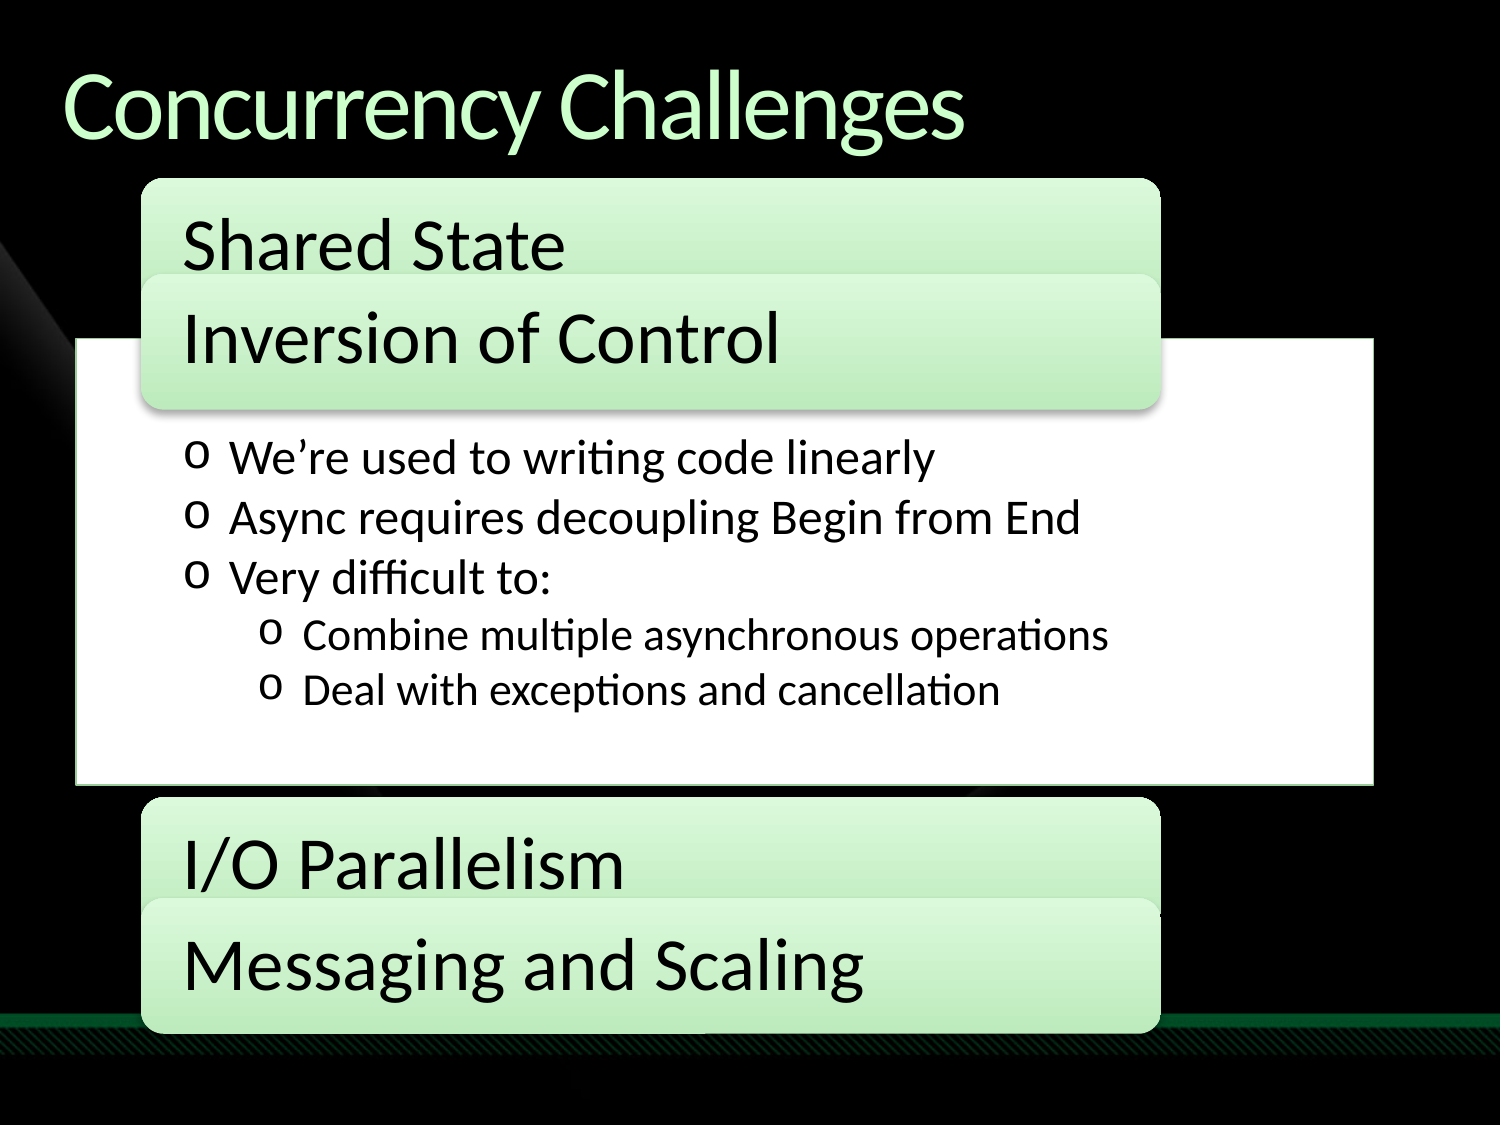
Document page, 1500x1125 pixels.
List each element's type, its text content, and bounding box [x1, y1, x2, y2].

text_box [140, 797, 1162, 897]
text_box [140, 273, 1162, 410]
picture [0, 0, 1500, 1125]
title Concurrency Challenges [62, 53, 1438, 144]
text_box [77, 317, 1378, 660]
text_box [140, 177, 1162, 273]
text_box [140, 897, 1162, 1034]
text_box [75, 338, 1374, 786]
text_box We’re used to writing code linearly Async requires decoupling Begin from End Very difficult to: Combine multiple asynchronous operations Deal with exceptions and cancellation [142, 660, 1345, 715]
